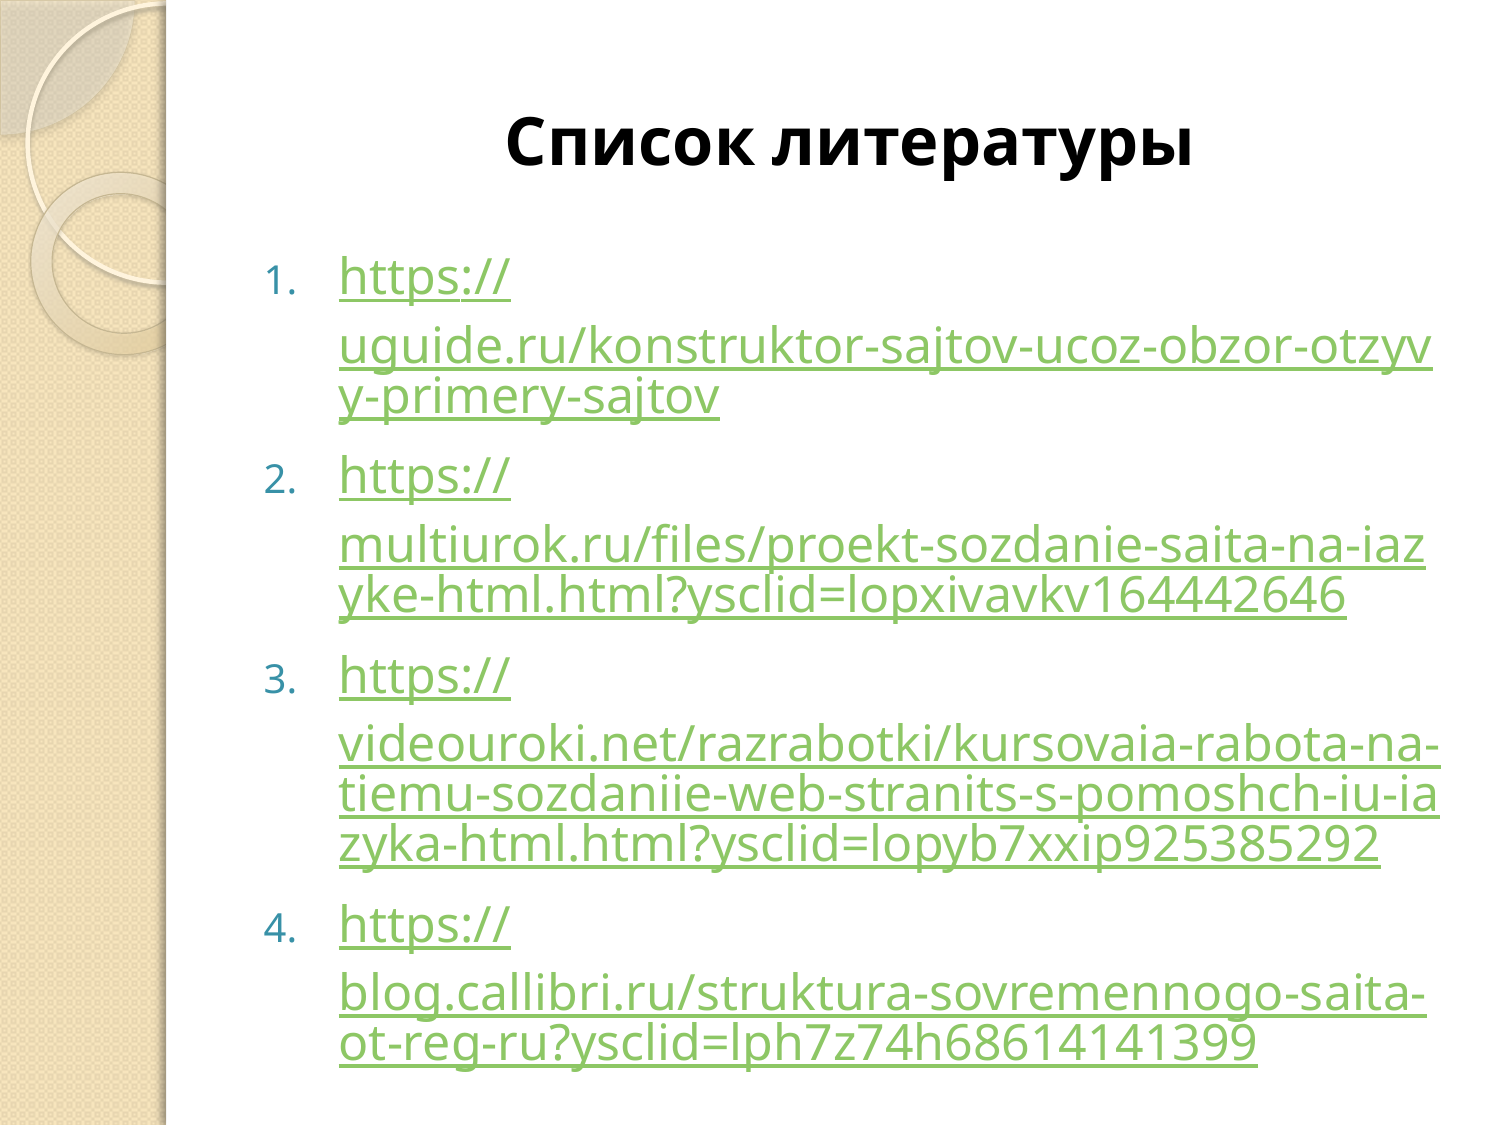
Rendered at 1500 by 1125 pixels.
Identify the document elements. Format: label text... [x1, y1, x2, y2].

title Список литературы [235, 45, 1466, 233]
list https://uguide.ru/konstruktor-sajtov-ucoz-obzor-otzyvy-primery-sajtov https://multiurok.ru/files/proekt-sozdanie-saita-na-iazyke-html.html?ysclid=lopxivavkv164442646 https://videouroki.net/razrabotki/kursovaia-rabota-na-tiemu-sozdaniie-web-stranits-s-pomoshch-iu-iazyka-html.html?ysclid=lopyb7xxip925385292 https://blog.callibri.ru/struktura-sovremennogo-saita-ot-reg-ru?ysclid=lph7z74h68614141399 [235, 237, 1466, 1025]
